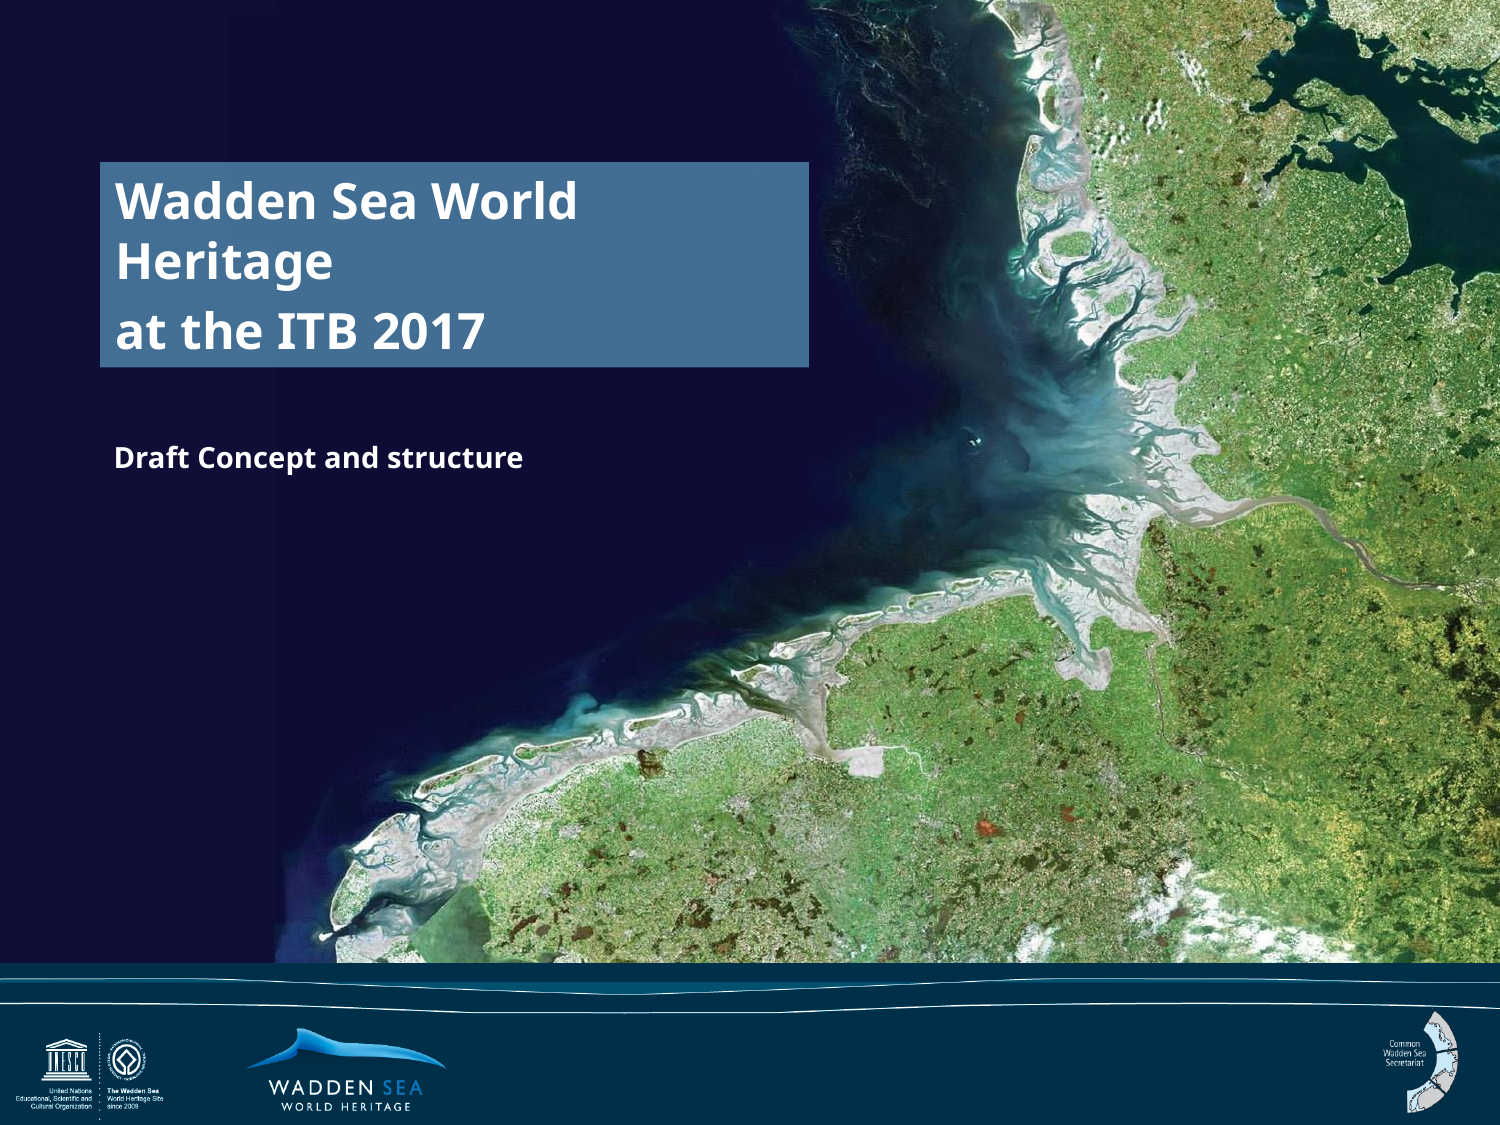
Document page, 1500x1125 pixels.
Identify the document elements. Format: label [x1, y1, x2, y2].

text_box [0, 970, 1500, 1125]
picture [0, 0, 1500, 963]
